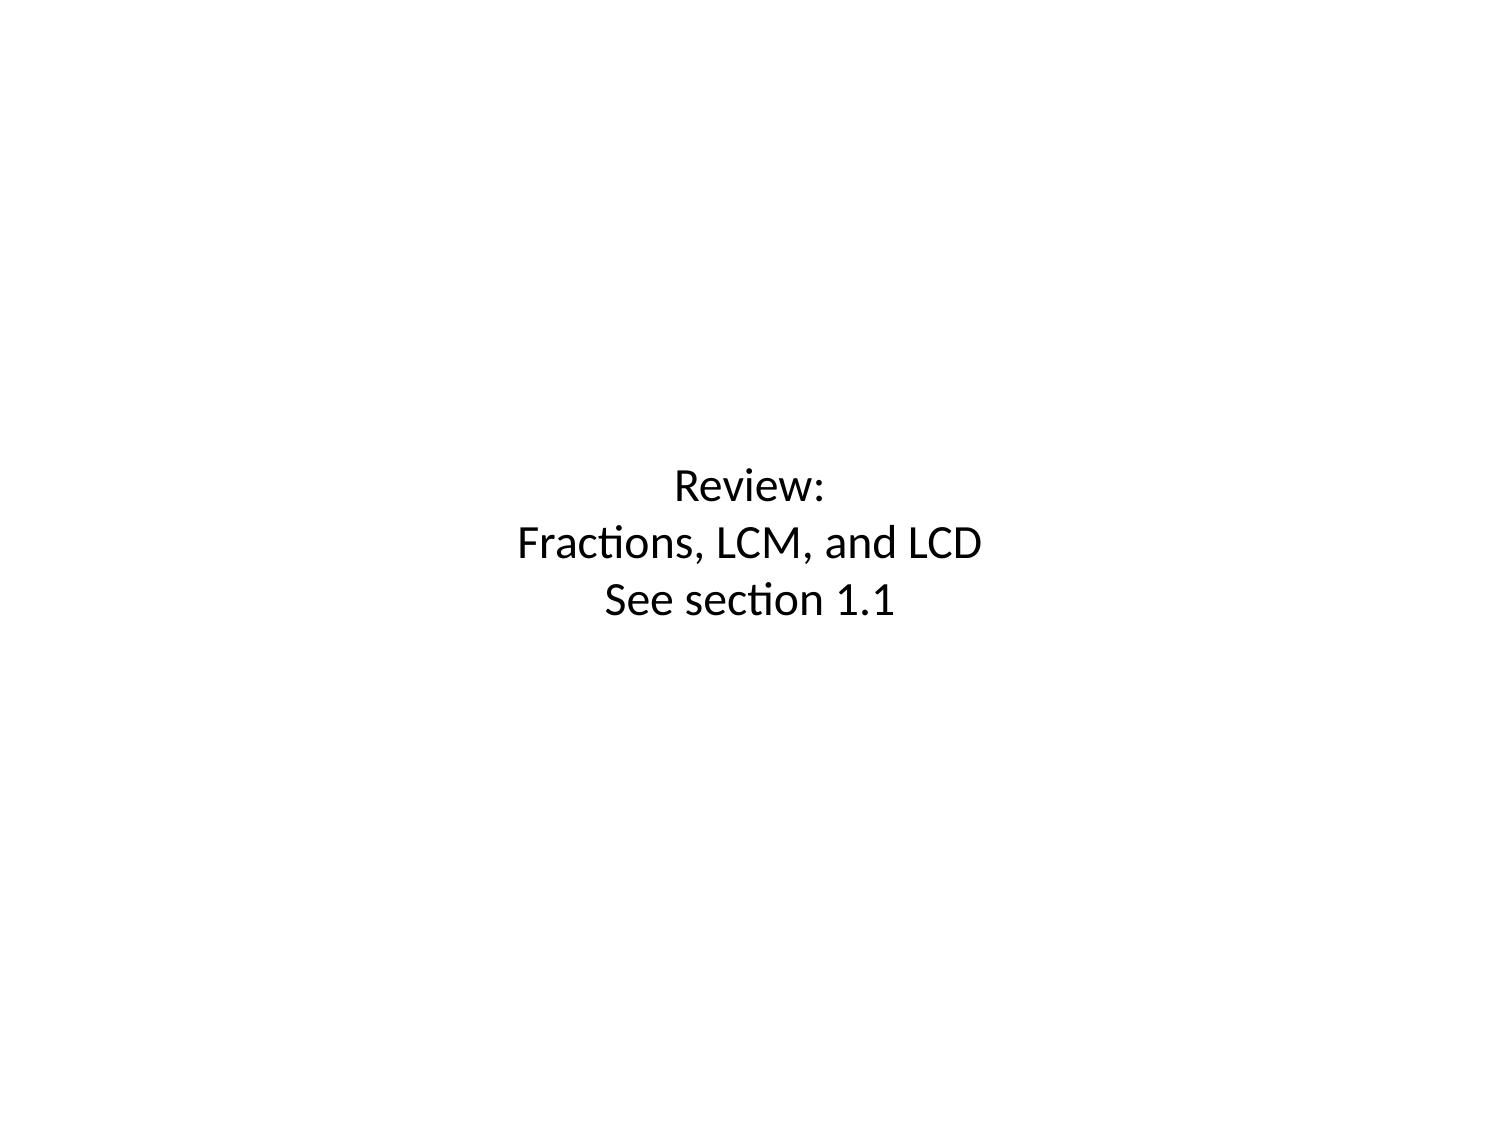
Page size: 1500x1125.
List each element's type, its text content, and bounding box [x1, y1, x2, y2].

title Review: Fractions, LCM, and LCD See section 1.1 [75, 445, 1425, 634]
